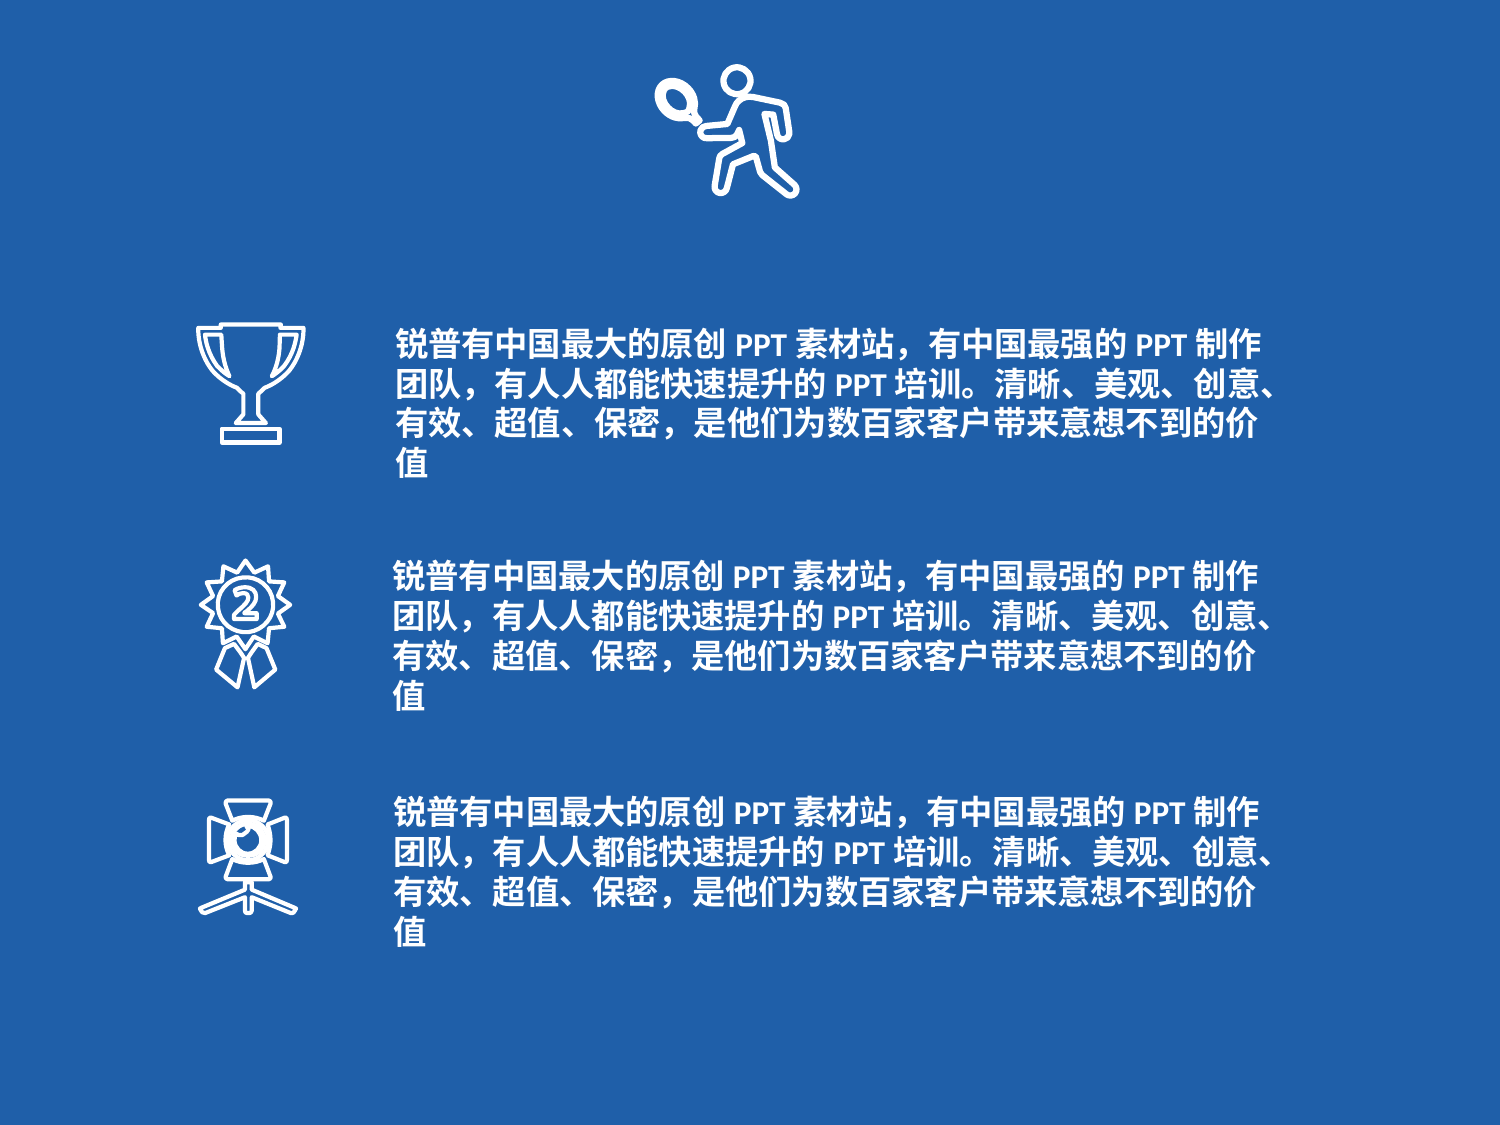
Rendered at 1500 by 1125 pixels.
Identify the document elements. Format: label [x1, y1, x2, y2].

text_box [199, 783, 1301, 921]
text_box [655, 65, 798, 197]
text_box [200, 548, 1300, 688]
text_box [198, 315, 1302, 452]
